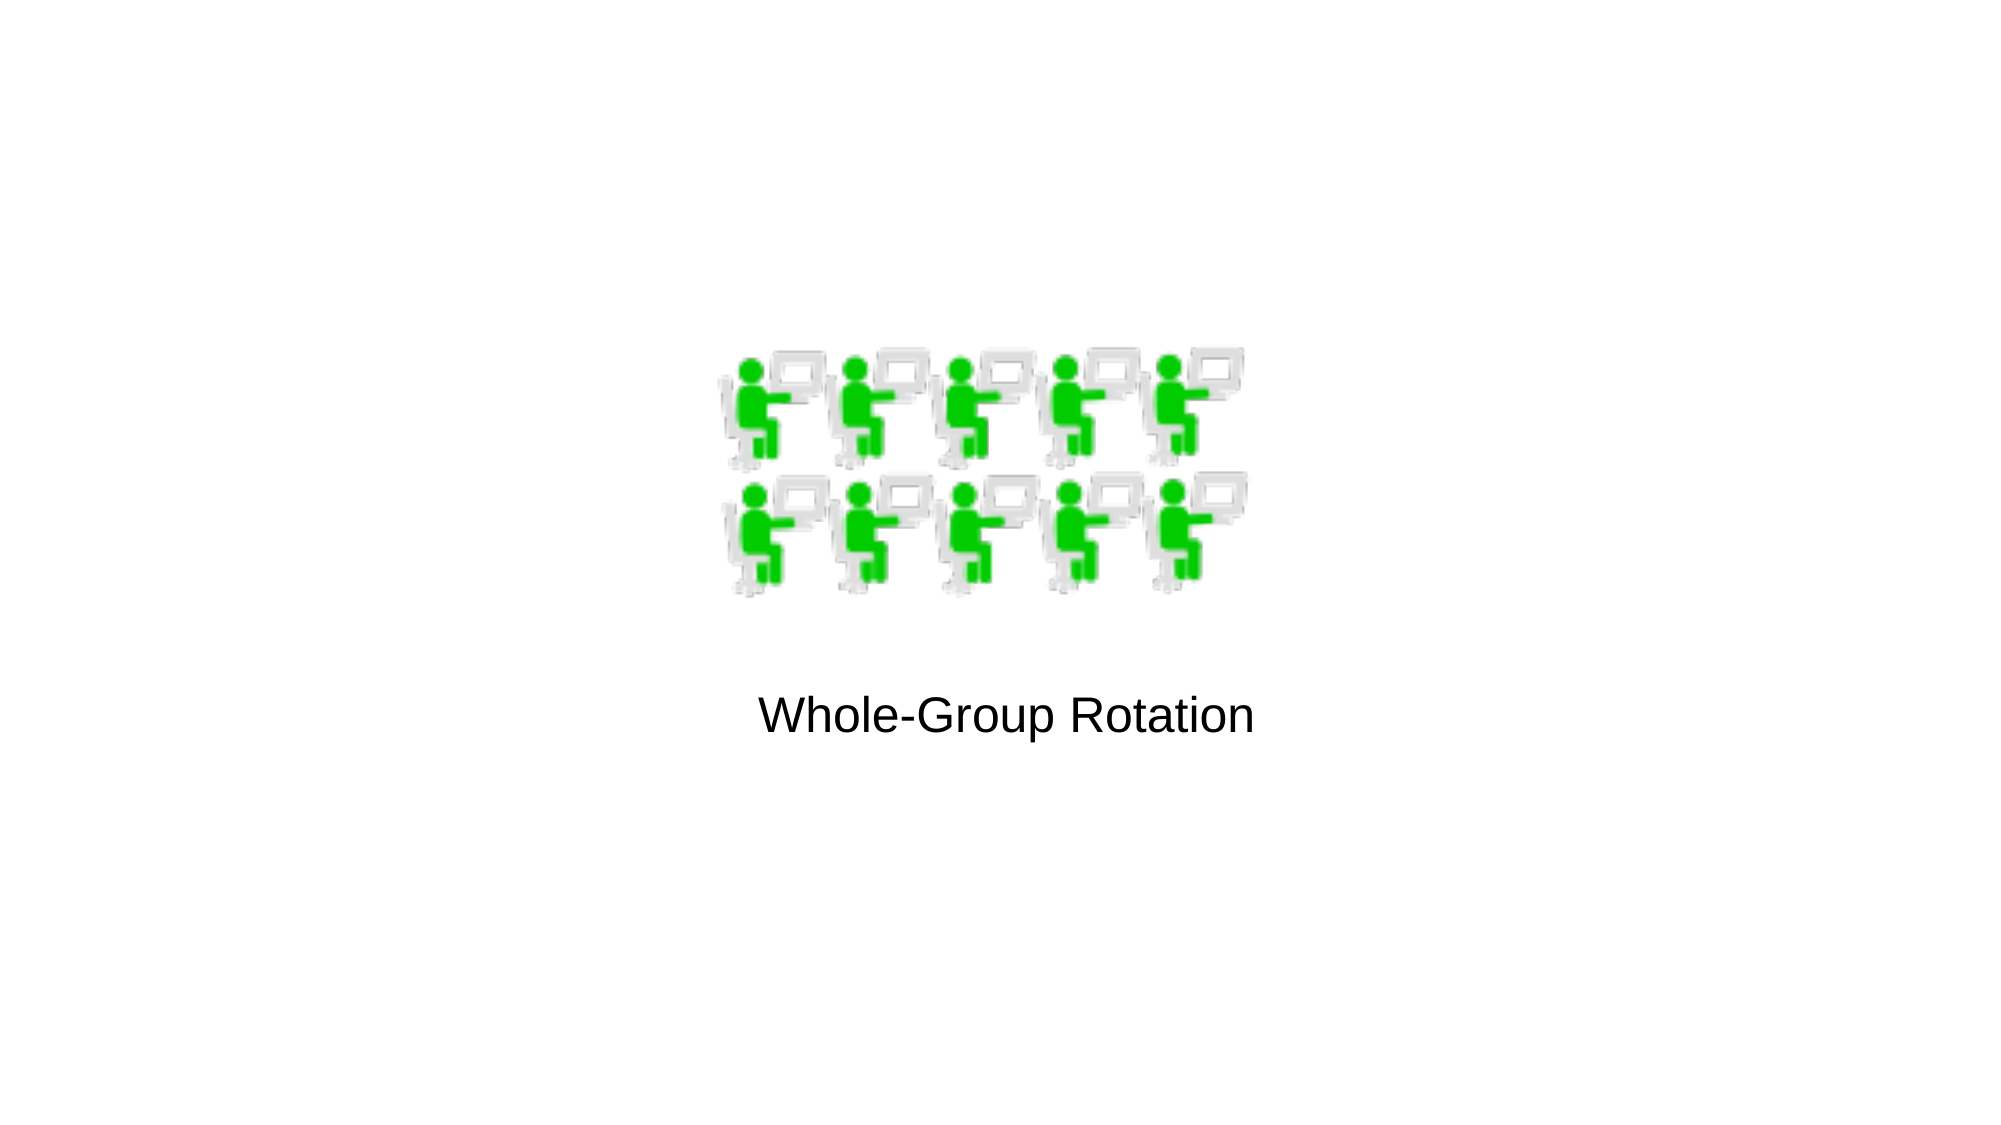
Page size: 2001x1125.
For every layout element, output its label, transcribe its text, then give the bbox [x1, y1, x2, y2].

picture [712, 299, 1274, 625]
text_box Whole-Group Rotation [743, 674, 1271, 750]
